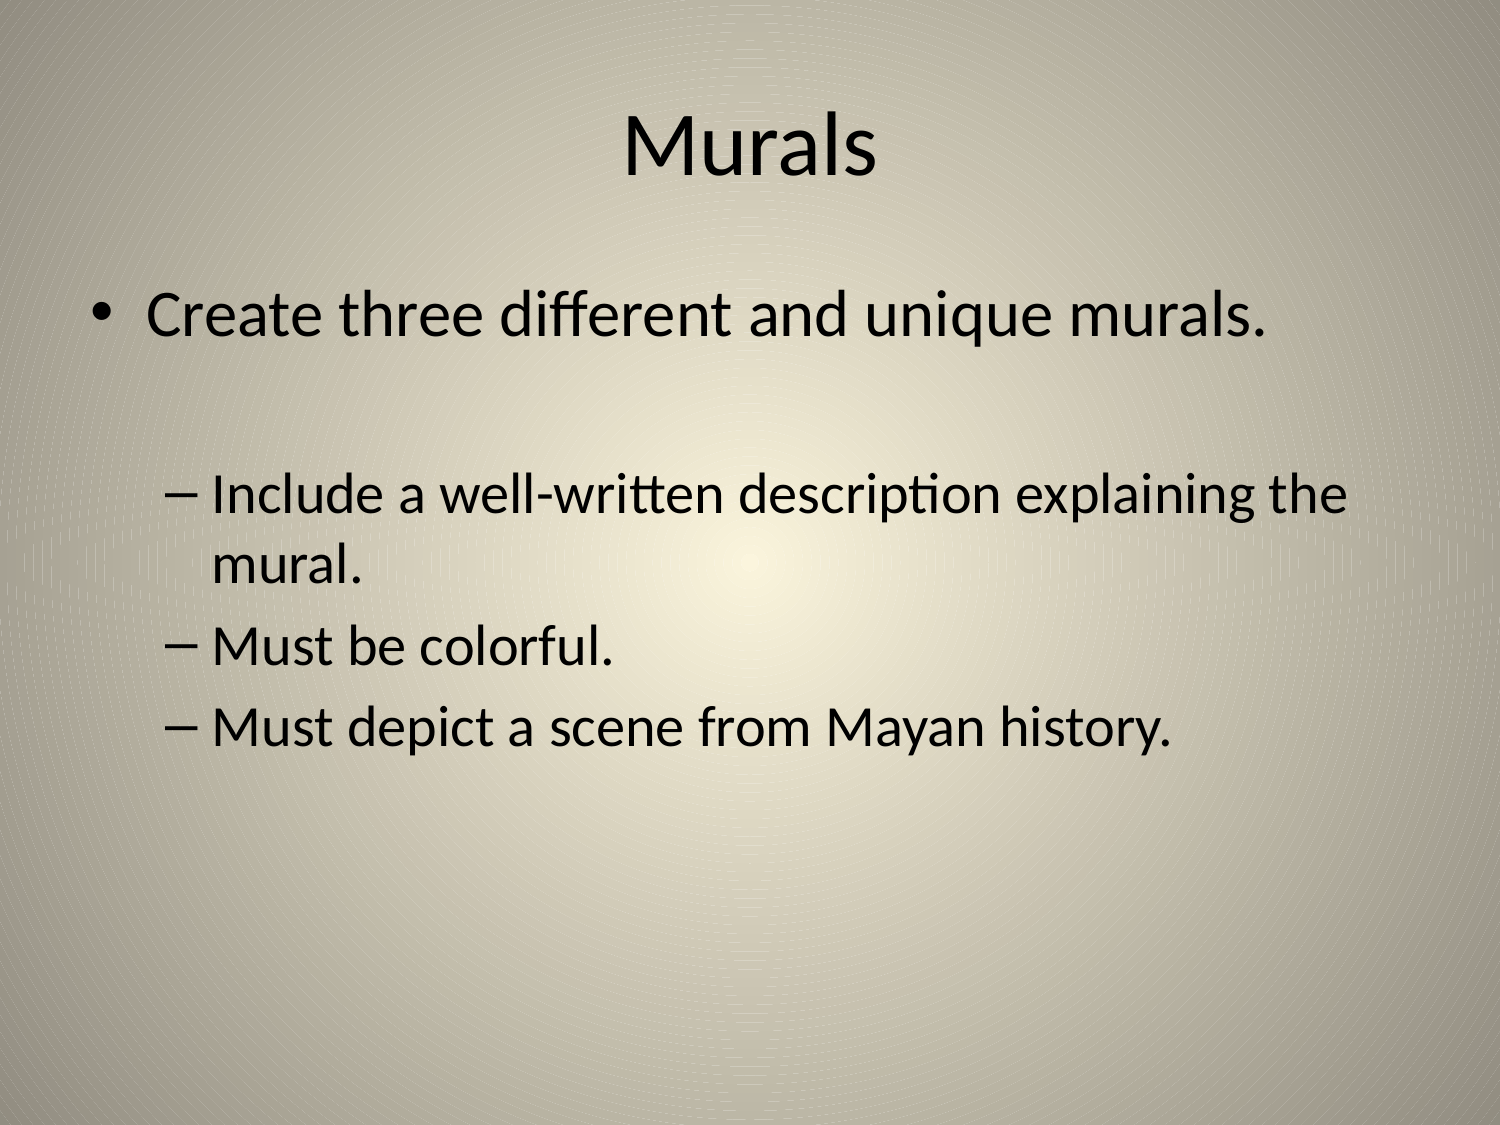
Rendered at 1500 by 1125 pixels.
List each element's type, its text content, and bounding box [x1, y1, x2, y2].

list Create three different and unique murals. Include a well-written description explaining the mural. Must be colorful. Must depict a scene from Mayan history. [75, 262, 1425, 1005]
title Murals [75, 45, 1425, 233]
